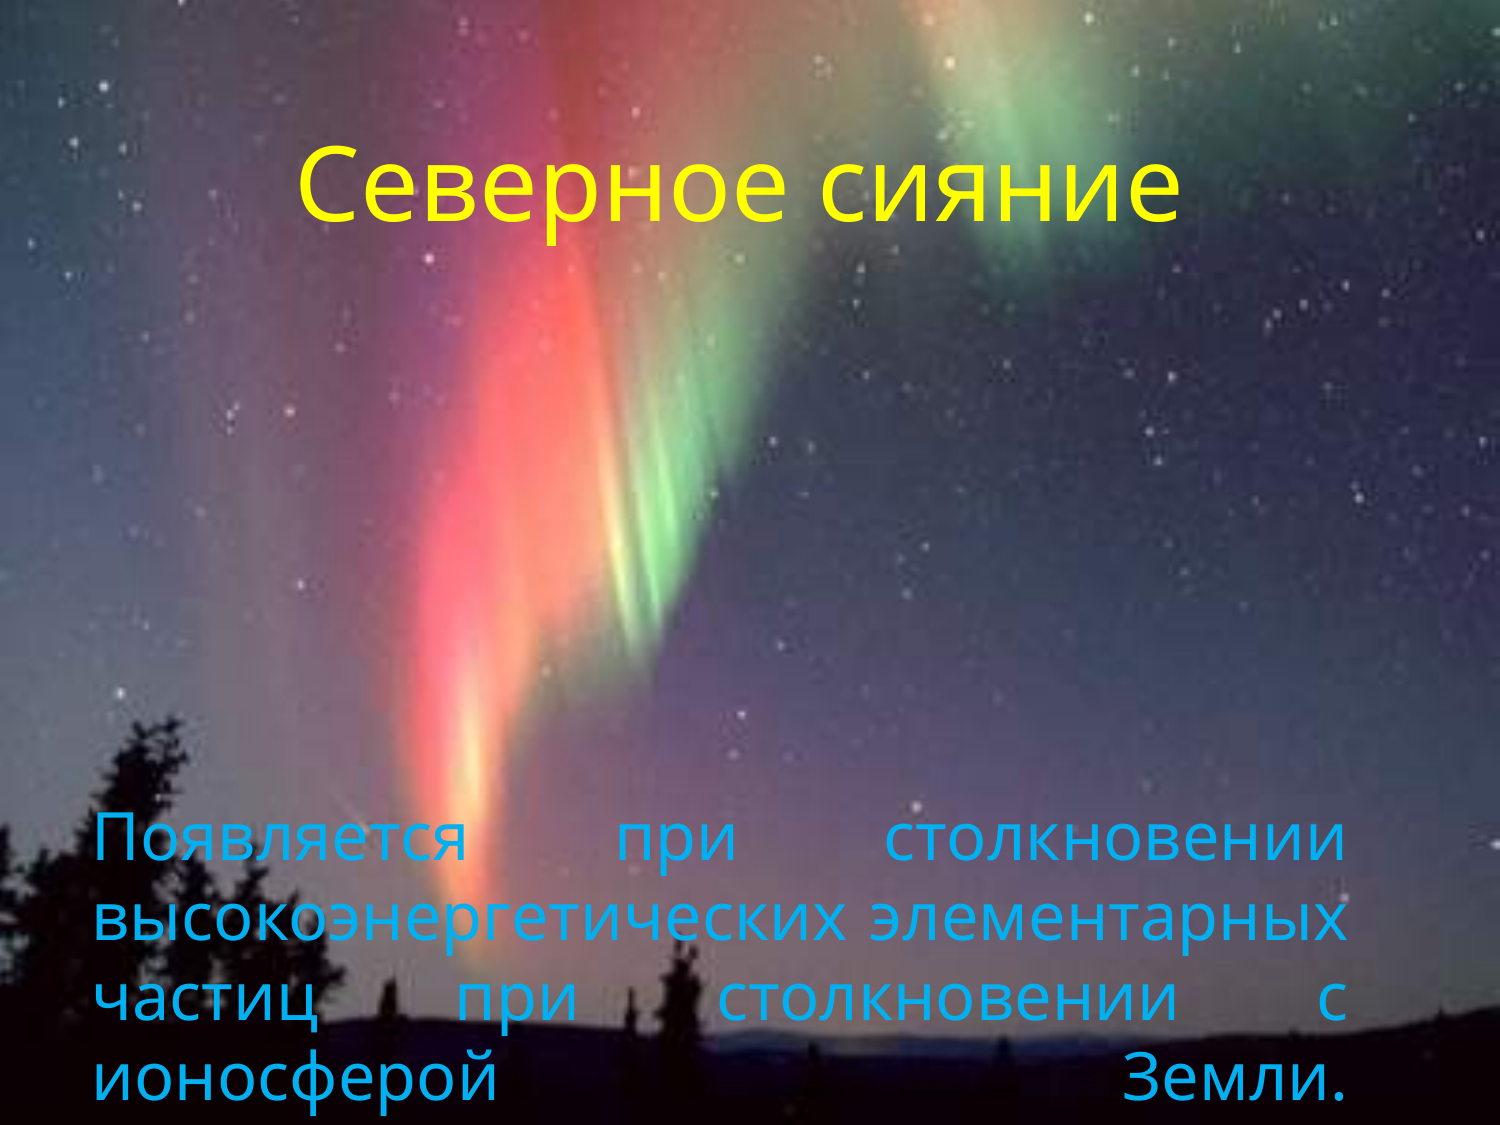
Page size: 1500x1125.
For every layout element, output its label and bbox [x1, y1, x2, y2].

list [0, 0, 1500, 1125]
